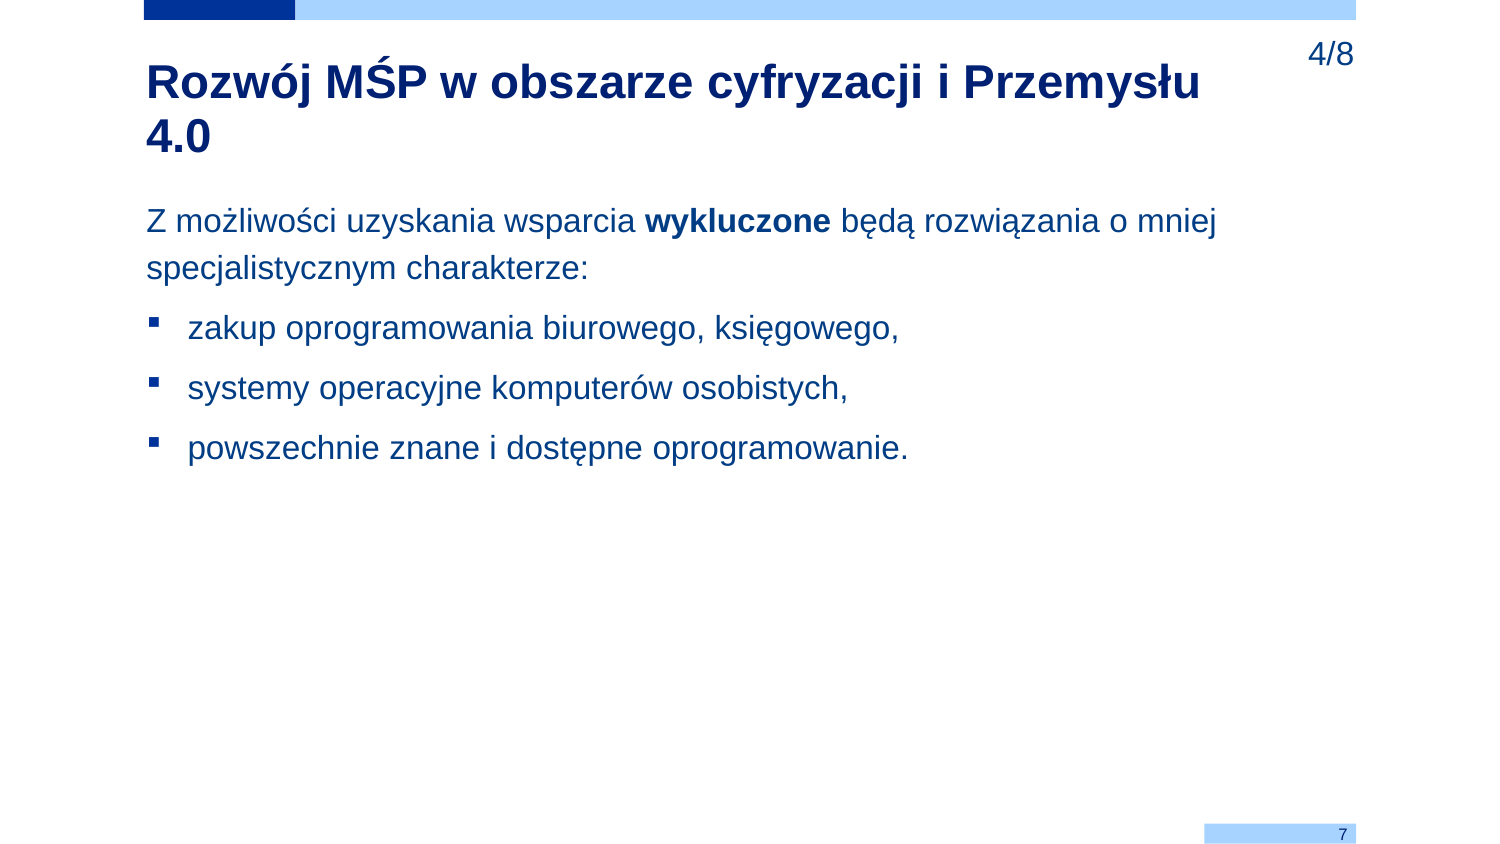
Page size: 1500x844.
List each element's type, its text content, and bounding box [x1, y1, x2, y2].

title Rozwój MŚP w obszarze cyfryzacji i Przemysłu 4.0 [146, 54, 1243, 162]
list Z możliwości uzyskania wsparcia wykluczone będą rozwiązania o mniej specjalistycznym charakterze:​ zakup oprogramowania biurowego, księgowego, ​ systemy operacyjne komputerów osobistych, ​ powszechnie znane i dostępne oprogramowanie.​ [146, 191, 1328, 641]
text_box 7 [1196, 823, 1348, 844]
text_box 4/8 [1293, 24, 1417, 79]
